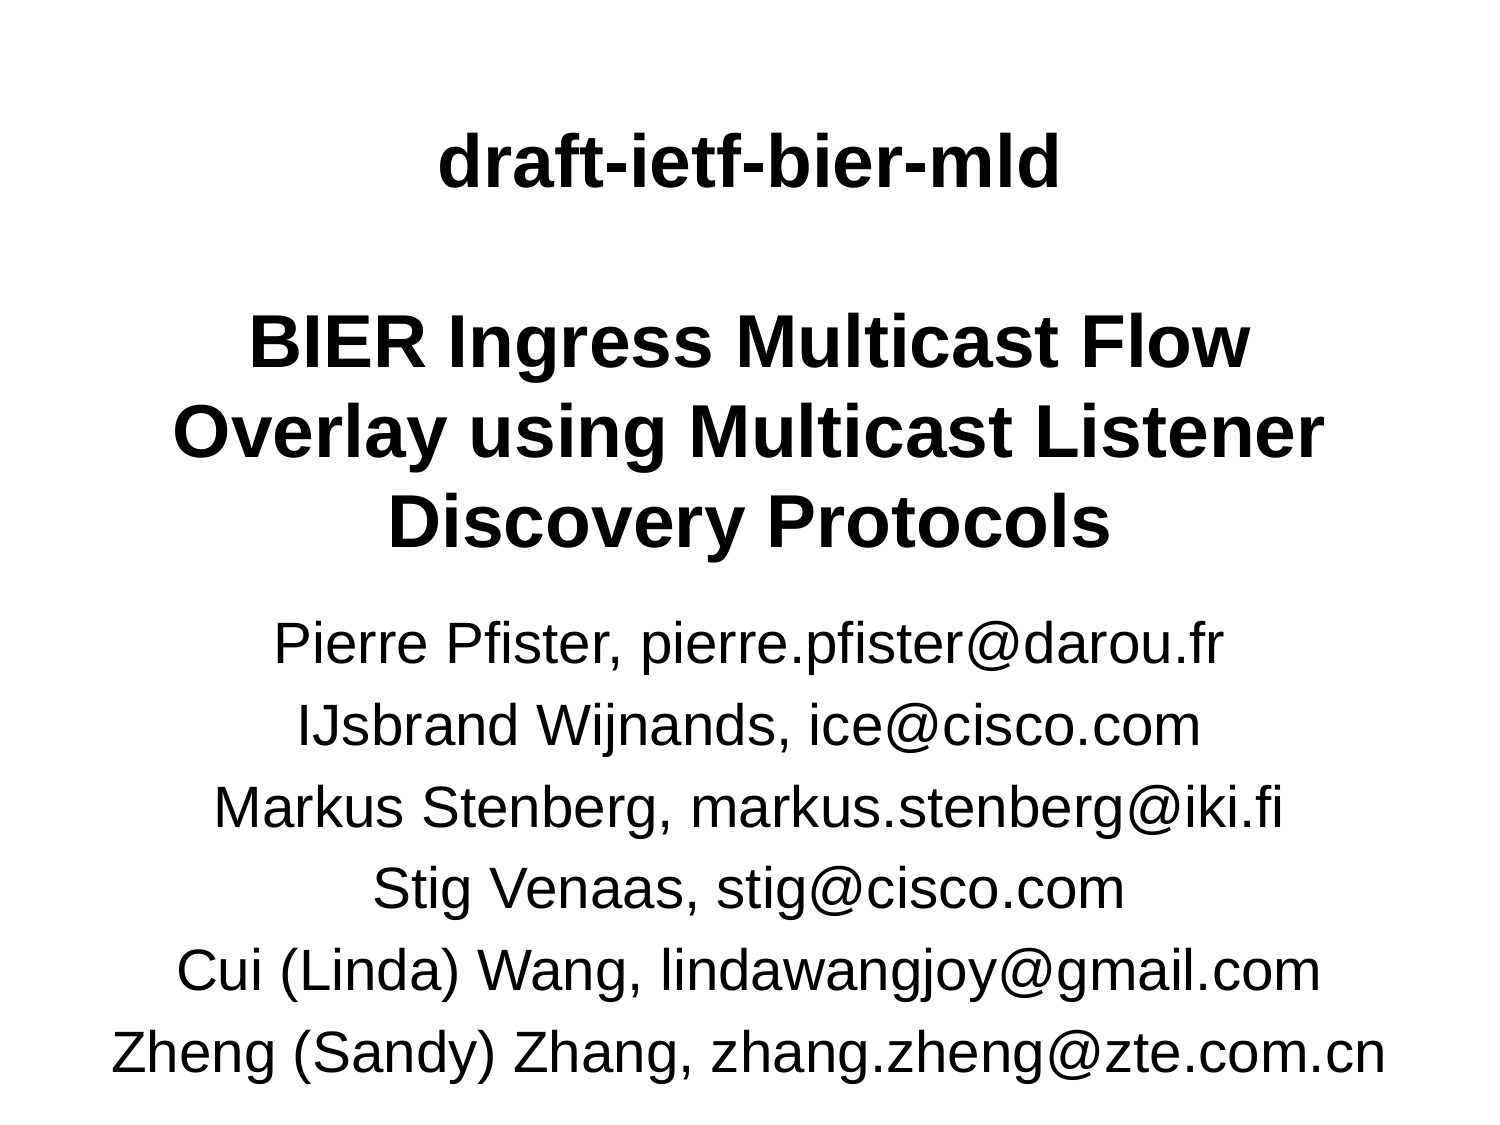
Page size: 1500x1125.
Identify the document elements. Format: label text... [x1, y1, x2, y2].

title draft-ietf-bier-mld BIER Ingress Multicast Flow Overlay using Multicast Listener Discovery Protocols [112, 243, 1388, 387]
text_box [37, 387, 1463, 550]
subtitle Pierre Pfister, pierre.pfister@darou.fr IJsbrand Wijnands, ice@cisco.com Markus Stenberg, markus.stenberg@iki.fi Stig Venaas, stig@cisco.com Cui (Linda) Wang, lindawangjoy@gmail.com Zheng (Sandy) Zhang, zhang.zheng@zte.com.cn [74, 597, 1426, 1035]
